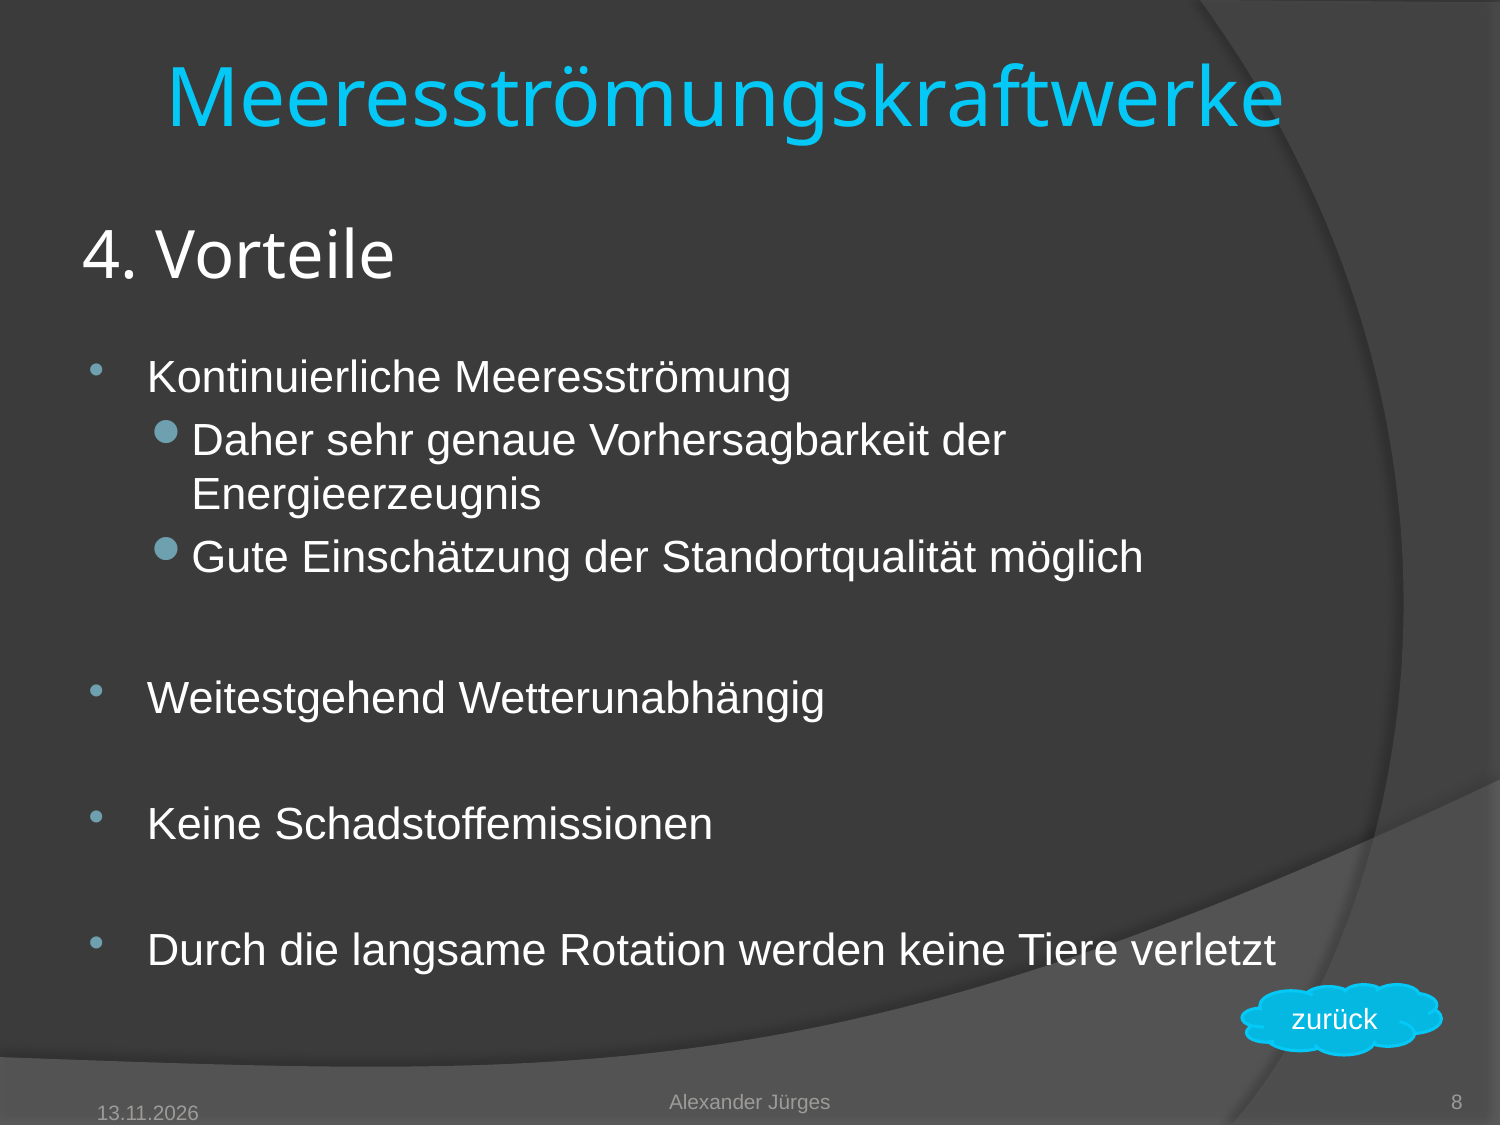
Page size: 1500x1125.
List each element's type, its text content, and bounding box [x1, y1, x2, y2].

list Kontinuierliche Meeresströmung Daher sehr genaue Vorhersagbarkeit der Energieerzeugnis Gute Einschätzung der Standortqualität möglich Weitestgehend Wetterunabhängig Keine Schadstoffemissionen Durch die langsame Rotation werden keine Tiere verletzt [70, 339, 1296, 1008]
text_box 4. Vorteile [74, 187, 1500, 317]
text_box Meeresströmungskraftwerke [157, 0, 1383, 187]
slide_number 8 [1337, 1053, 1463, 1114]
footer Alexander Jürges [512, 1053, 988, 1114]
text_box zurück [1240, 983, 1443, 1057]
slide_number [82, 1065, 432, 1125]
